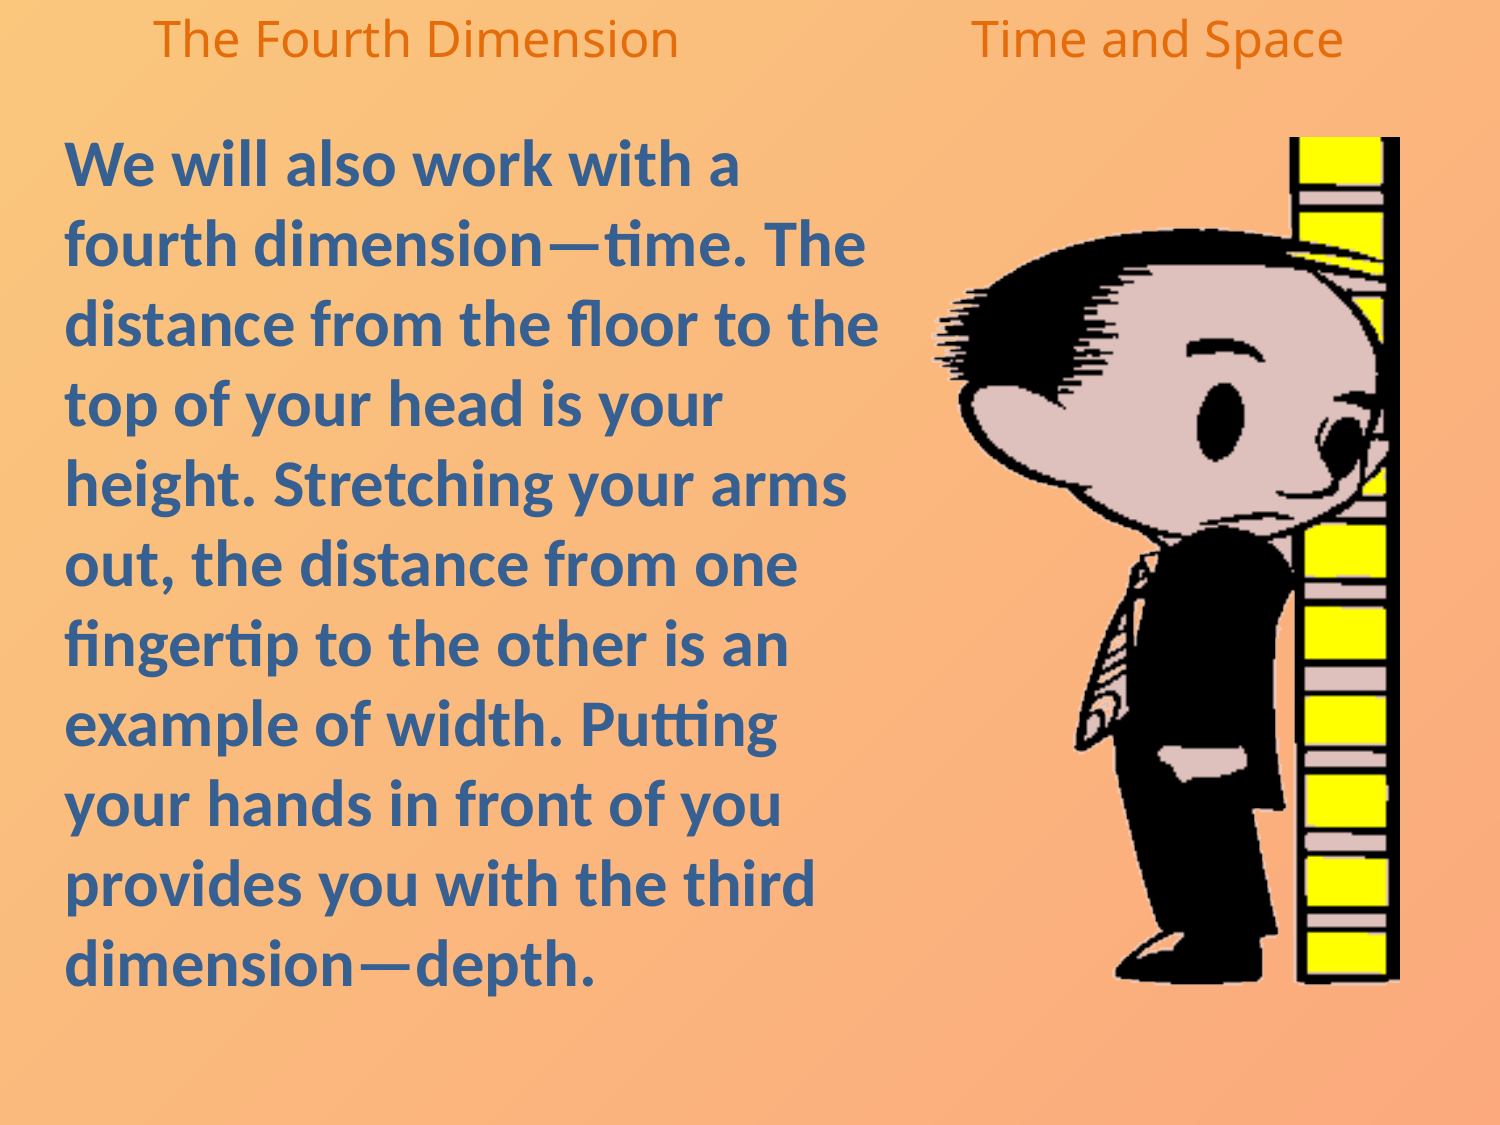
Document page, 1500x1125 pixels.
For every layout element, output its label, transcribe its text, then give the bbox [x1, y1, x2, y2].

text_box The Fourth Dimension Time and Space [0, 0, 1500, 76]
text_box We will also work with a fourth dimension—time. The distance from the floor to the top of your head is your height. Stretching your arms out, the distance from one fingertip to the other is an example of width. Putting your hands in front of you provides you with the third dimension—depth. [50, 112, 900, 1007]
picture [874, 137, 1401, 1054]
